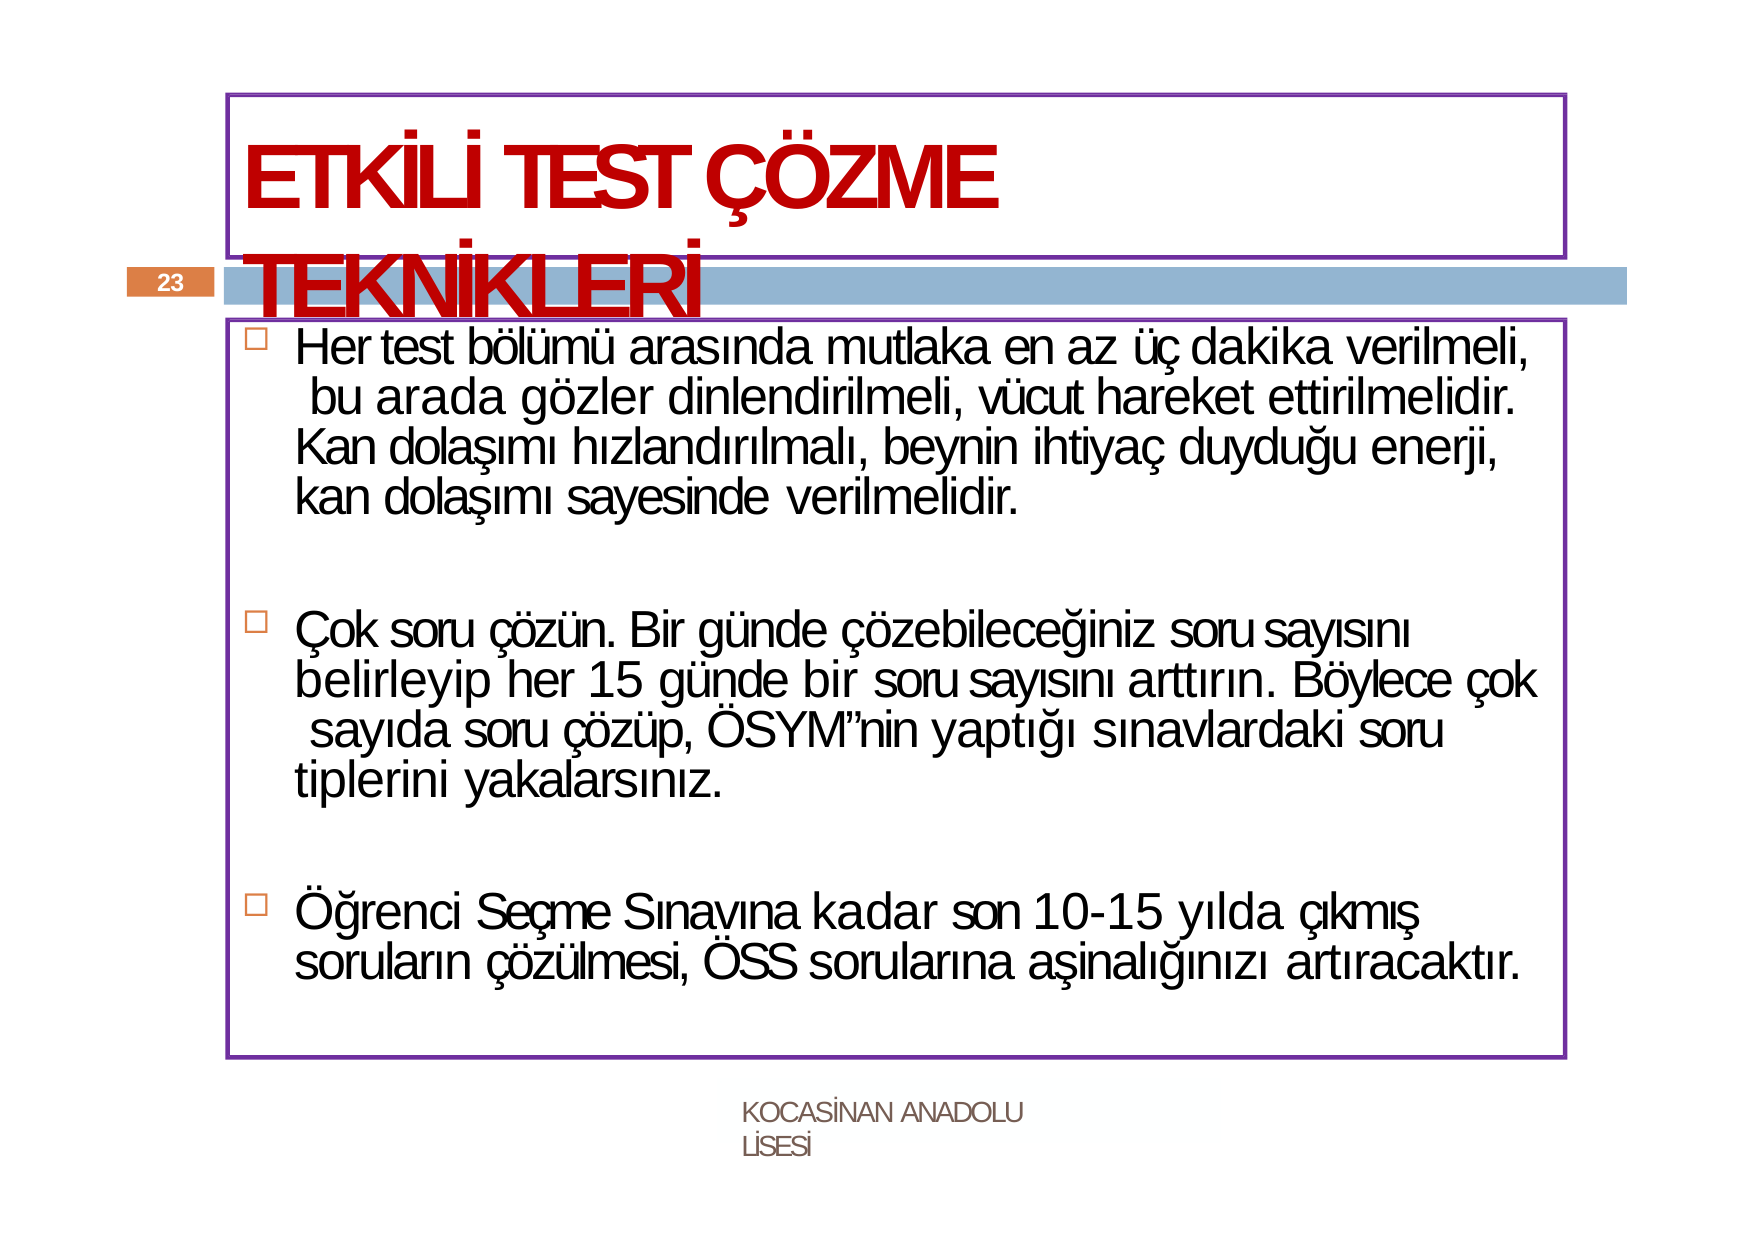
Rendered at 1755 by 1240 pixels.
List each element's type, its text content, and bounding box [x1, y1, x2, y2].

text_box KOCASİNAN ANADOLU LİSESİ [739, 1093, 1104, 1162]
text_box [714, 1075, 1224, 1146]
text_box [225, 92, 1568, 260]
text_box 23 [126, 267, 215, 297]
text_box [225, 317, 1568, 1060]
text_box Her test bölümü arasında mutlaka en az üç dakika verilmeli, bu arada gözler dinlendirilmeli, vücut hareket ettirilmelidir. Kan dolaşımı hızlandırılmalı, beynin ihtiyaç duyduğu enerji, kan dolaşımı sayesinde verilmelidir. Çok soru çözün. Bir günde çözebileceğiniz soru sayısını belirleyip her 15 günde bir soru sayısını arttırın. Böylece çok sayıda soru çözüp, ÖSYM”nin yaptığı sınavlardaki soru tiplerini yakalarsınız. Öğrenci Seçme Sınavına kadar son 10-15 yılda çıkmış soruların çözülmesi, ÖSS sorularına aşinalığınızı artıracaktır. [240, 310, 1544, 990]
title ETKİLİ TEST ÇÖZME TEKNİKLERİ [240, 114, 1476, 337]
